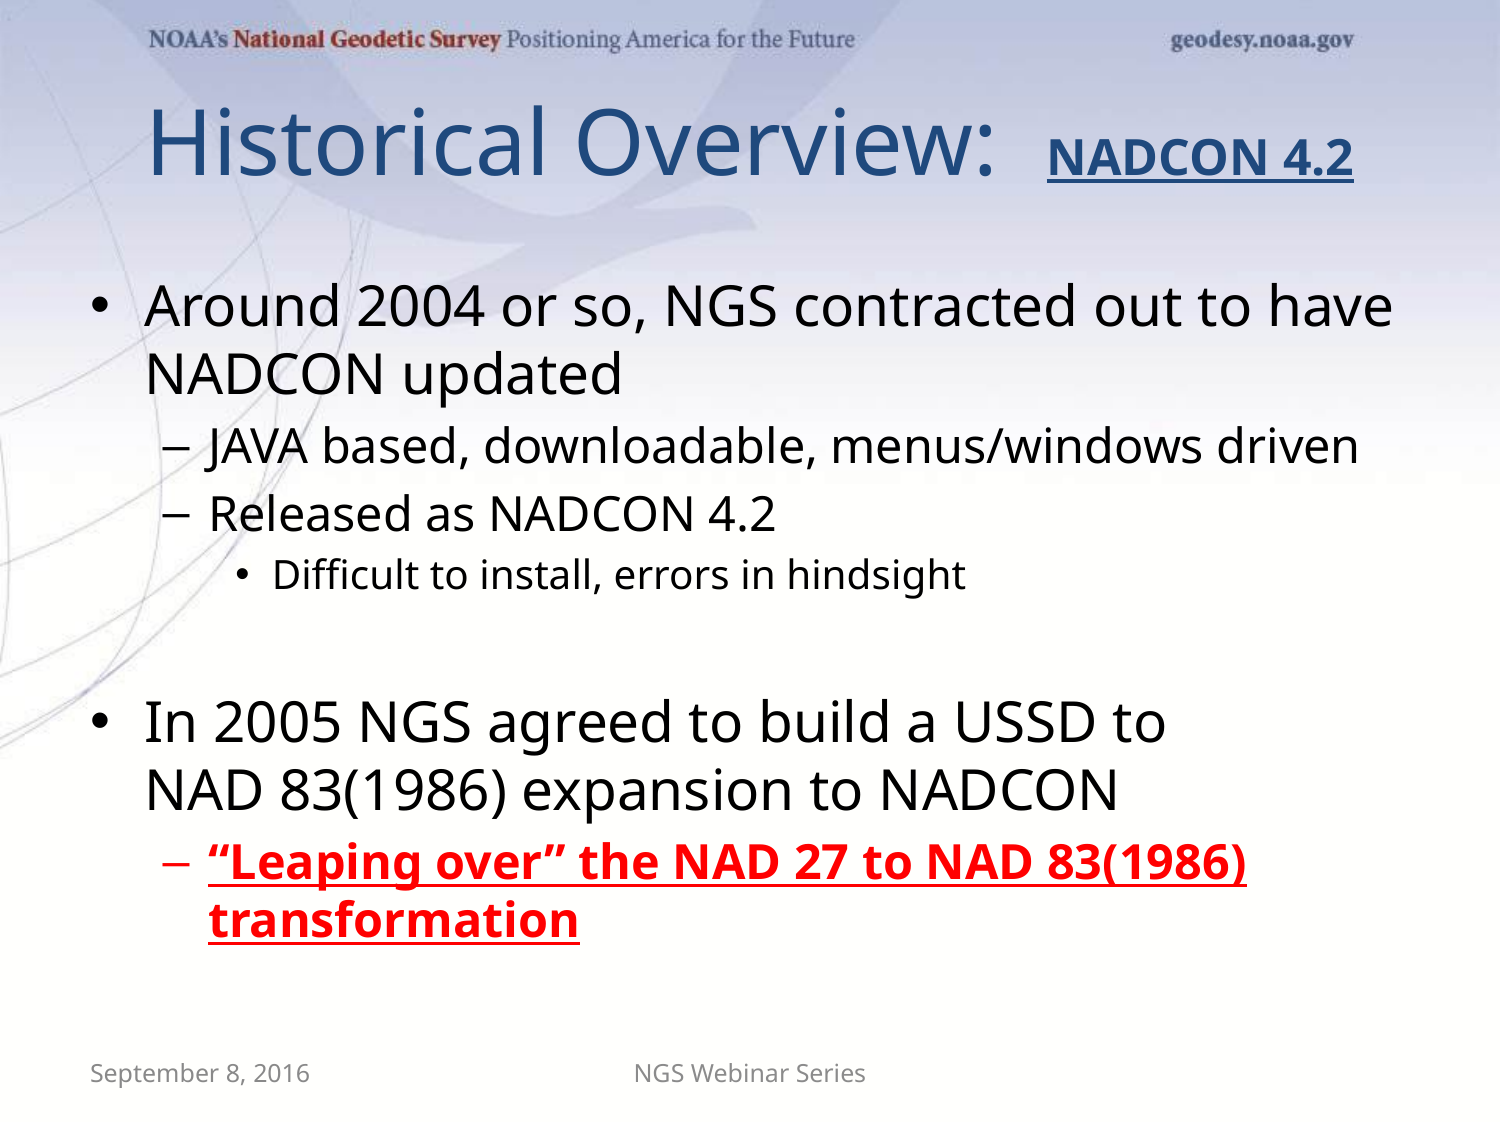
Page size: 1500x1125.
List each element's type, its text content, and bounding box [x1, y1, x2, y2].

picture [0, 0, 1500, 1122]
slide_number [75, 1042, 425, 1103]
footer NGS Webinar Series [512, 1042, 988, 1103]
list Around 2004 or so, NGS contracted out to have NADCON updated JAVA based, downloadable, menus/windows driven Released as NADCON 4.2 Difficult to install, errors in hindsight In 2005 NGS agreed to build a USSD to NAD 83(1986) expansion to NADCON “Leaping over” the NAD 27 to NAD 83(1986) transformation [75, 262, 1413, 1005]
title Historical Overview: NADCON 4.2 [75, 45, 1425, 233]
